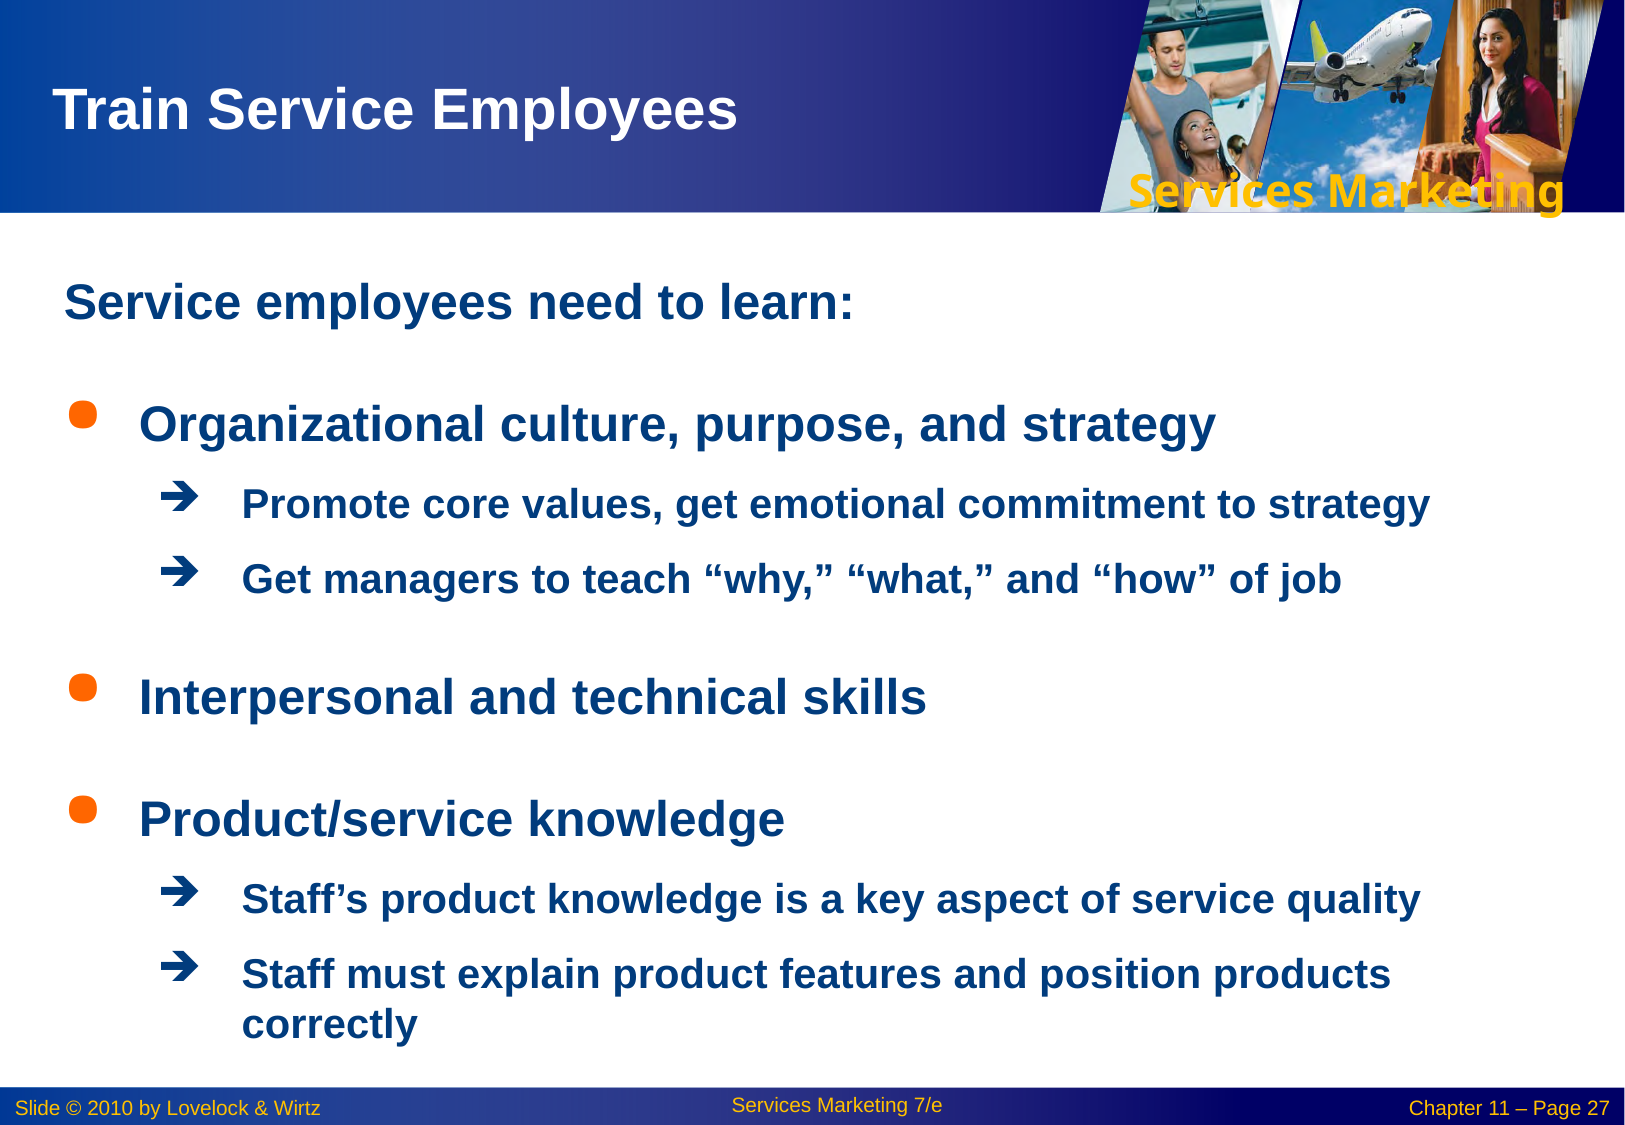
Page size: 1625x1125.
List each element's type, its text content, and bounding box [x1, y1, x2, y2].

list Service employees need to learn: Organizational culture, purpose, and strategy Promote core values, get emotional commitment to strategy Get managers to teach “why,” “what,” and “how” of job Interpersonal and technical skills Product/service knowledge Staff’s product knowledge is a key aspect of service quality Staff must explain product features and position products correctly [49, 261, 1588, 1051]
title Train Service Employees [36, 37, 1088, 176]
picture [1162, 186, 1172, 192]
picture [1100, 0, 1604, 213]
picture [1546, 187, 1556, 202]
